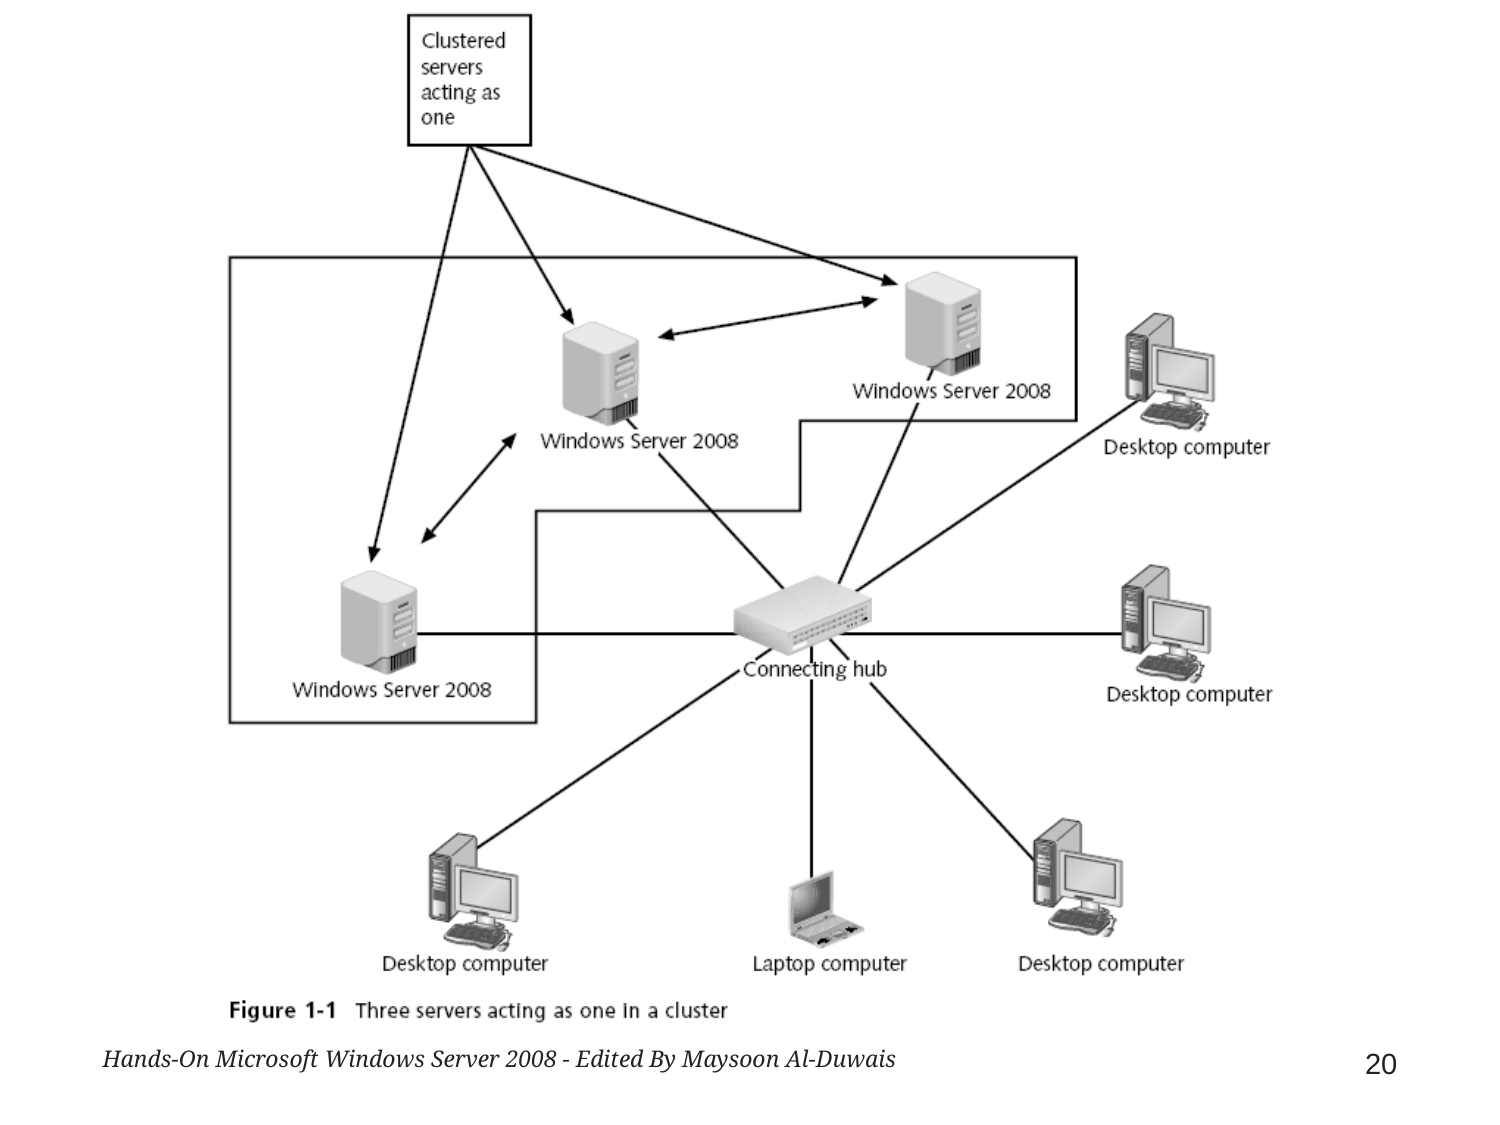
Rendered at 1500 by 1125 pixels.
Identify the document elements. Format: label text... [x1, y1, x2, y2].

footer Hands-On Microsoft Windows Server 2008 - Edited By Maysoon Al-Duwais [87, 1037, 1051, 1101]
slide_number 20 [1074, 1037, 1413, 1101]
picture [224, 10, 1276, 1028]
